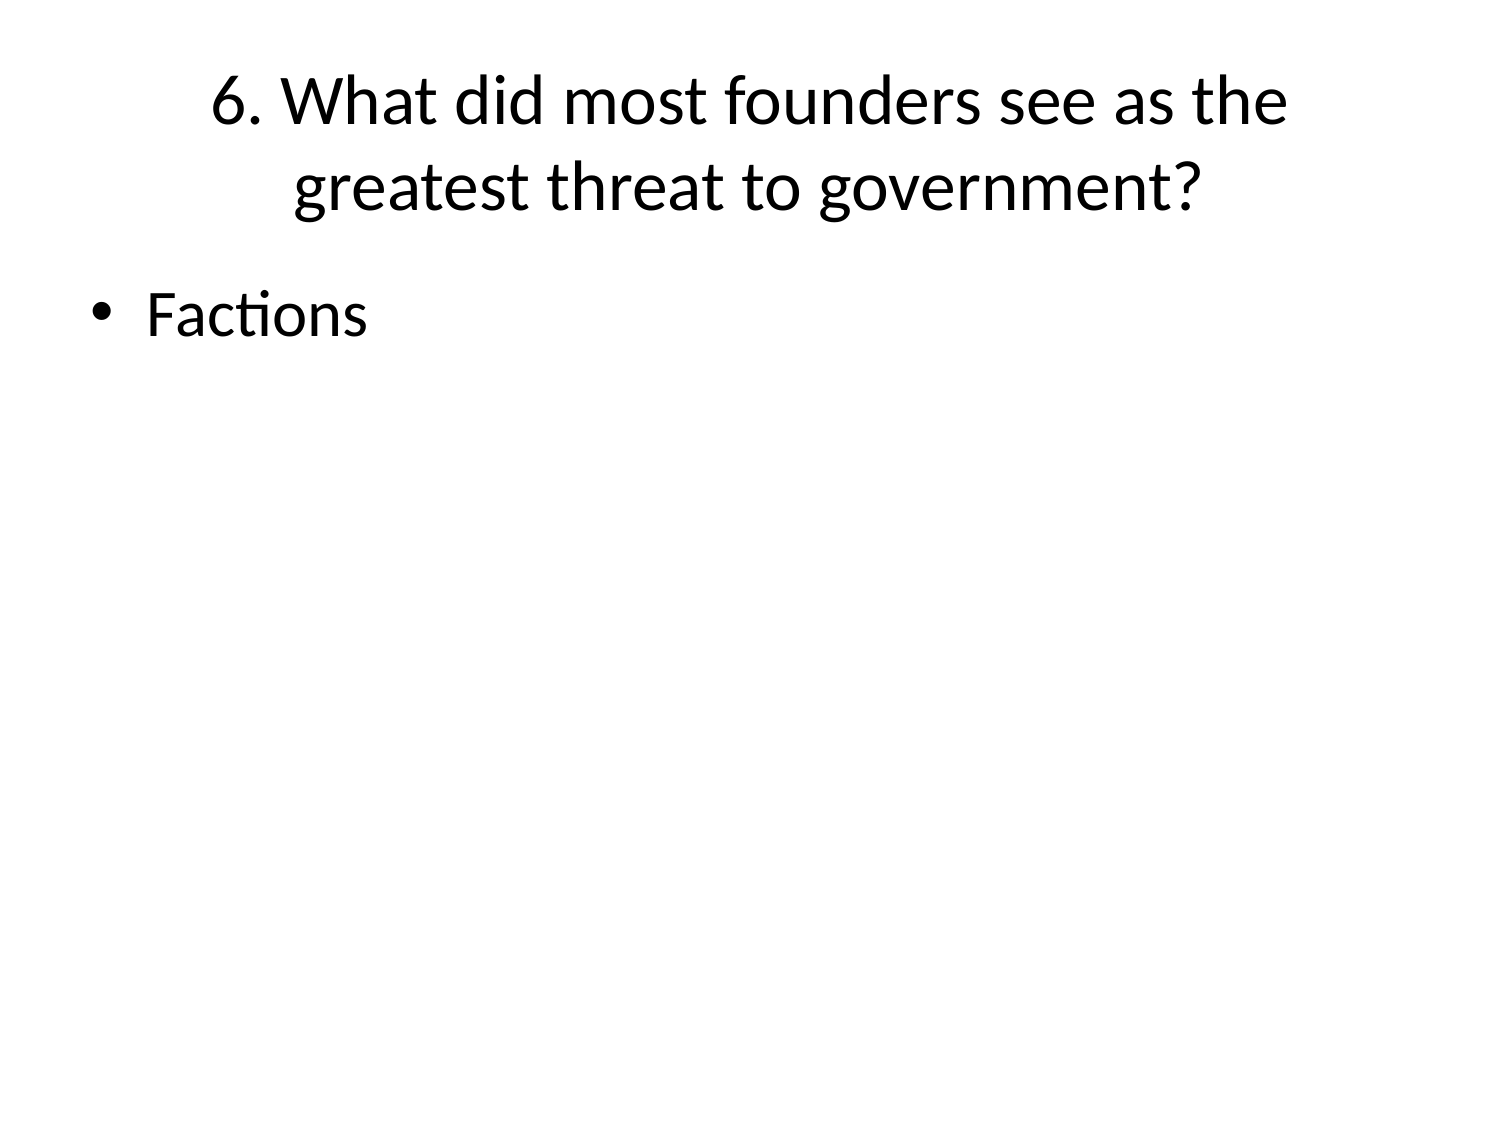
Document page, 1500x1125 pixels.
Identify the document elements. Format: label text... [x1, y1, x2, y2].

list Factions [75, 262, 1425, 1005]
title 6. What did most founders see as the greatest threat to government? [75, 45, 1425, 233]
